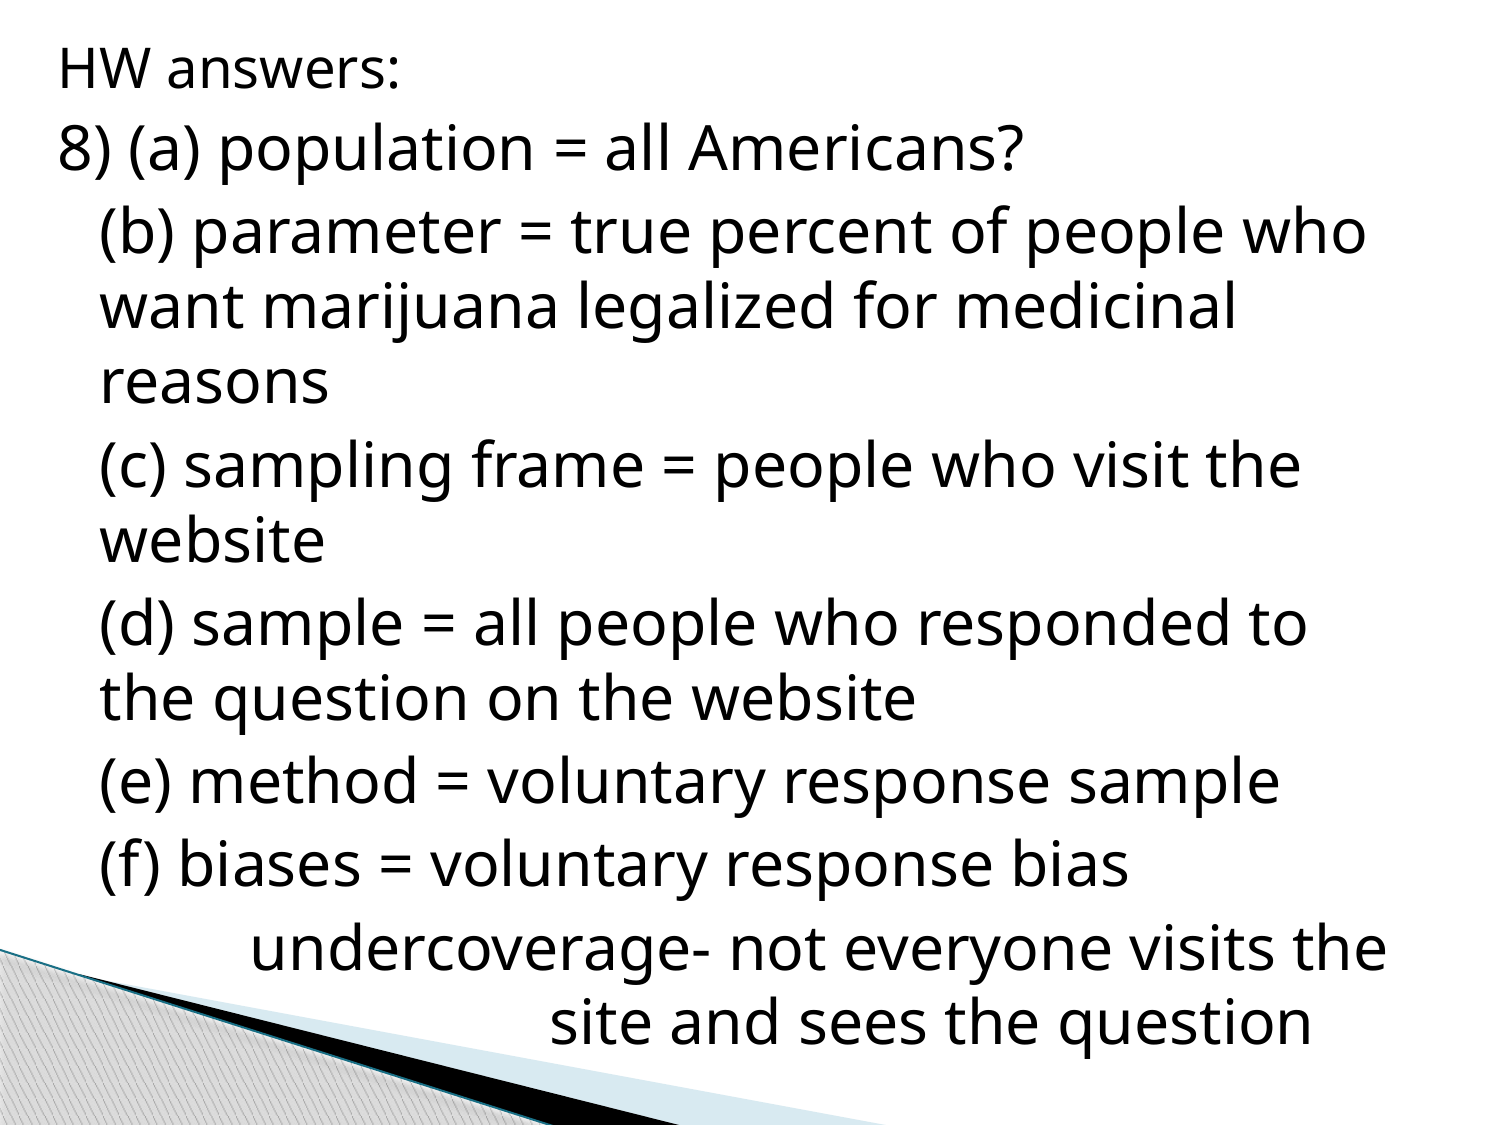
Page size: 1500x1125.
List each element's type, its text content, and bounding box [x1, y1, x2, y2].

list HW answers: 8) (a) population = all Americans? (b) parameter = true percent of people who want marijuana legalized for medicinal reasons (c) sampling frame = people who visit the website (d) sample = all people who responded to the question on the website (e) method = voluntary response sample (f) biases = voluntary response bias undercoverage- not everyone visits the site and sees the question [24, 24, 1476, 1125]
